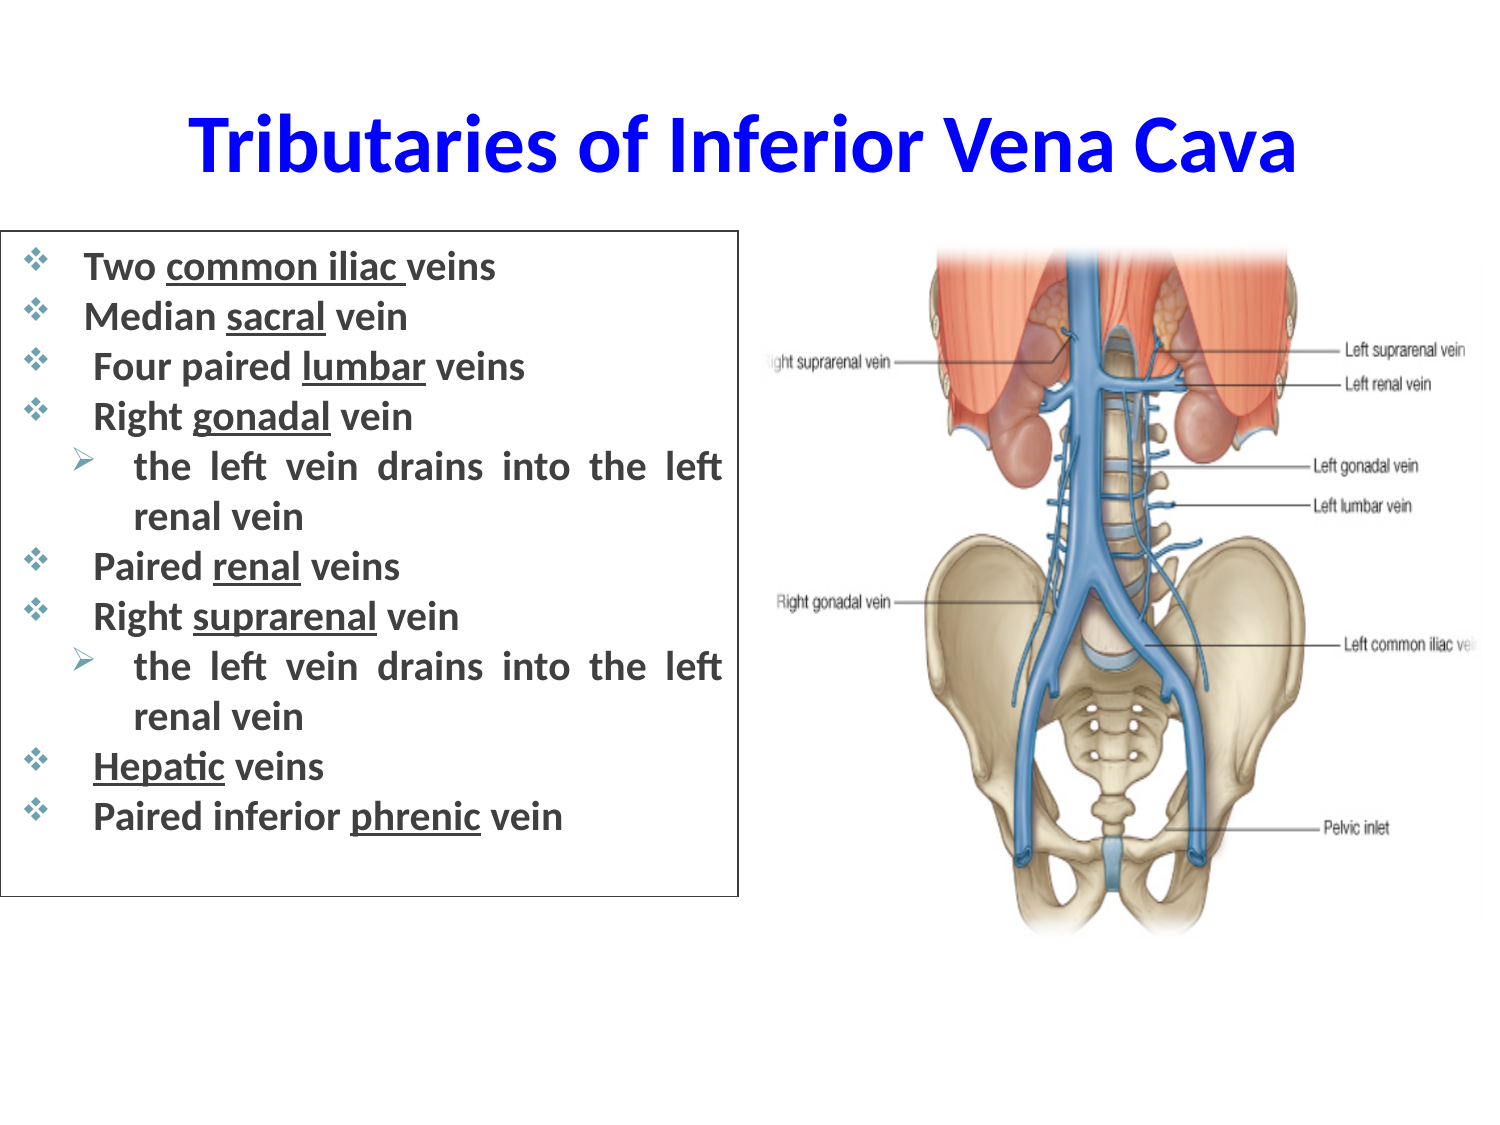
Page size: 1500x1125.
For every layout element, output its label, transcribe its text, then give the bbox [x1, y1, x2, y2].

title Tributaries of Inferior Vena Cava [74, 37, 1413, 241]
picture [761, 243, 1482, 938]
list Two common iliac veins Median sacral vein Four paired lumbar veins Right gonadal vein the left vein drains into the left renal vein Paired renal veins Right suprarenal vein the left vein drains into the left renal vein Hepatic veins Paired inferior phrenic vein [0, 230, 739, 897]
